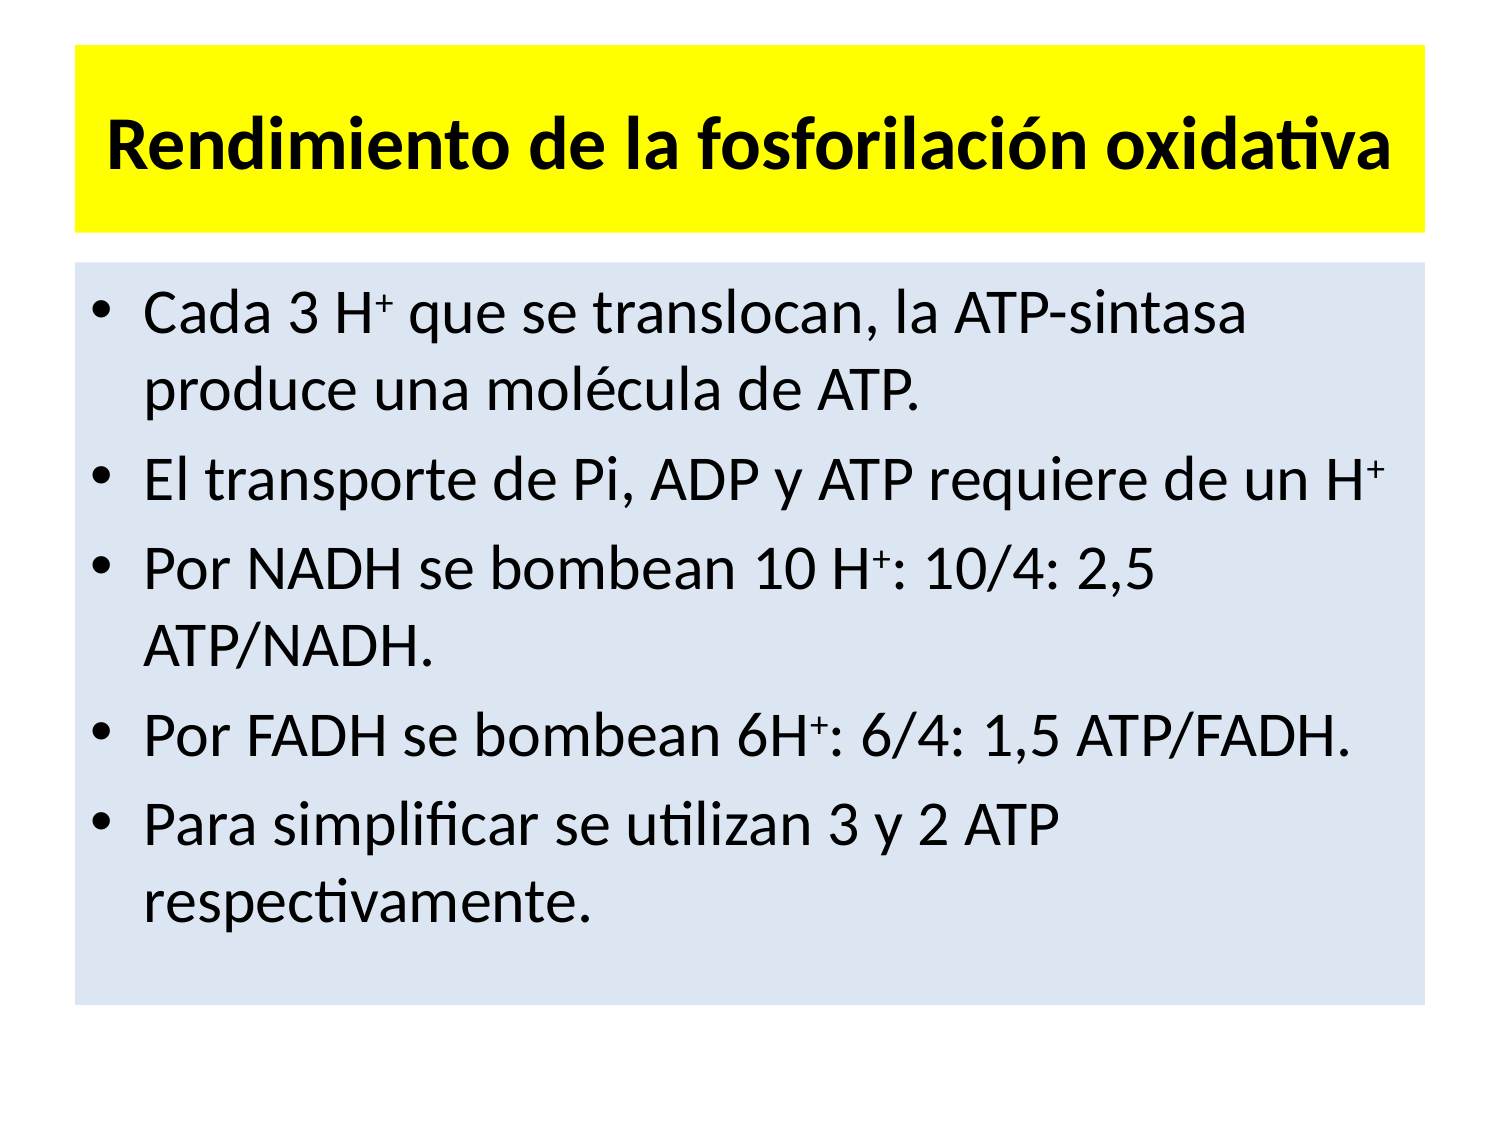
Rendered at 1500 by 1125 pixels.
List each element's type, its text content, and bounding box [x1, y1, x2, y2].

list Cada 3 H+ que se translocan, la ATP-sintasa produce una molécula de ATP. El transporte de Pi, ADP y ATP requiere de un H+ Por NADH se bombean 10 H+: 10/4: 2,5 ATP/NADH. Por FADH se bombean 6H+: 6/4: 1,5 ATP/FADH. Para simplificar se utilizan 3 y 2 ATP respectivamente. [75, 262, 1425, 1005]
title Rendimiento de la fosforilación oxidativa [75, 45, 1425, 233]
